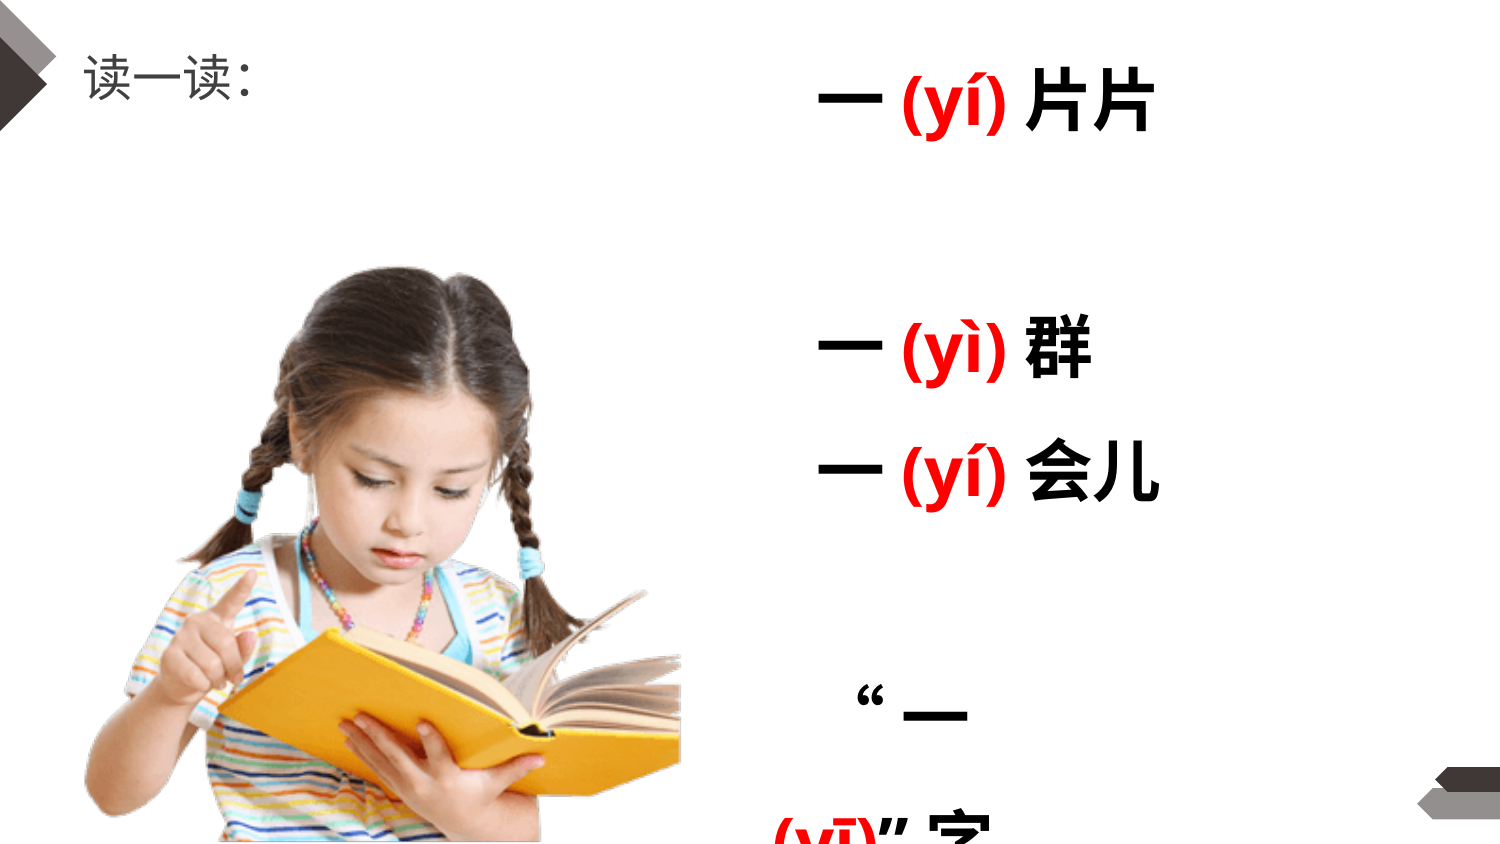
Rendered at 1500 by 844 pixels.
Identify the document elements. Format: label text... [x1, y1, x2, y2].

text_box 一(yí)片片 一(yì)群 一(yí)会儿 “一(yī)”字 [760, 195, 1199, 702]
text_box 读一读： [71, 40, 579, 113]
picture [57, 241, 683, 844]
